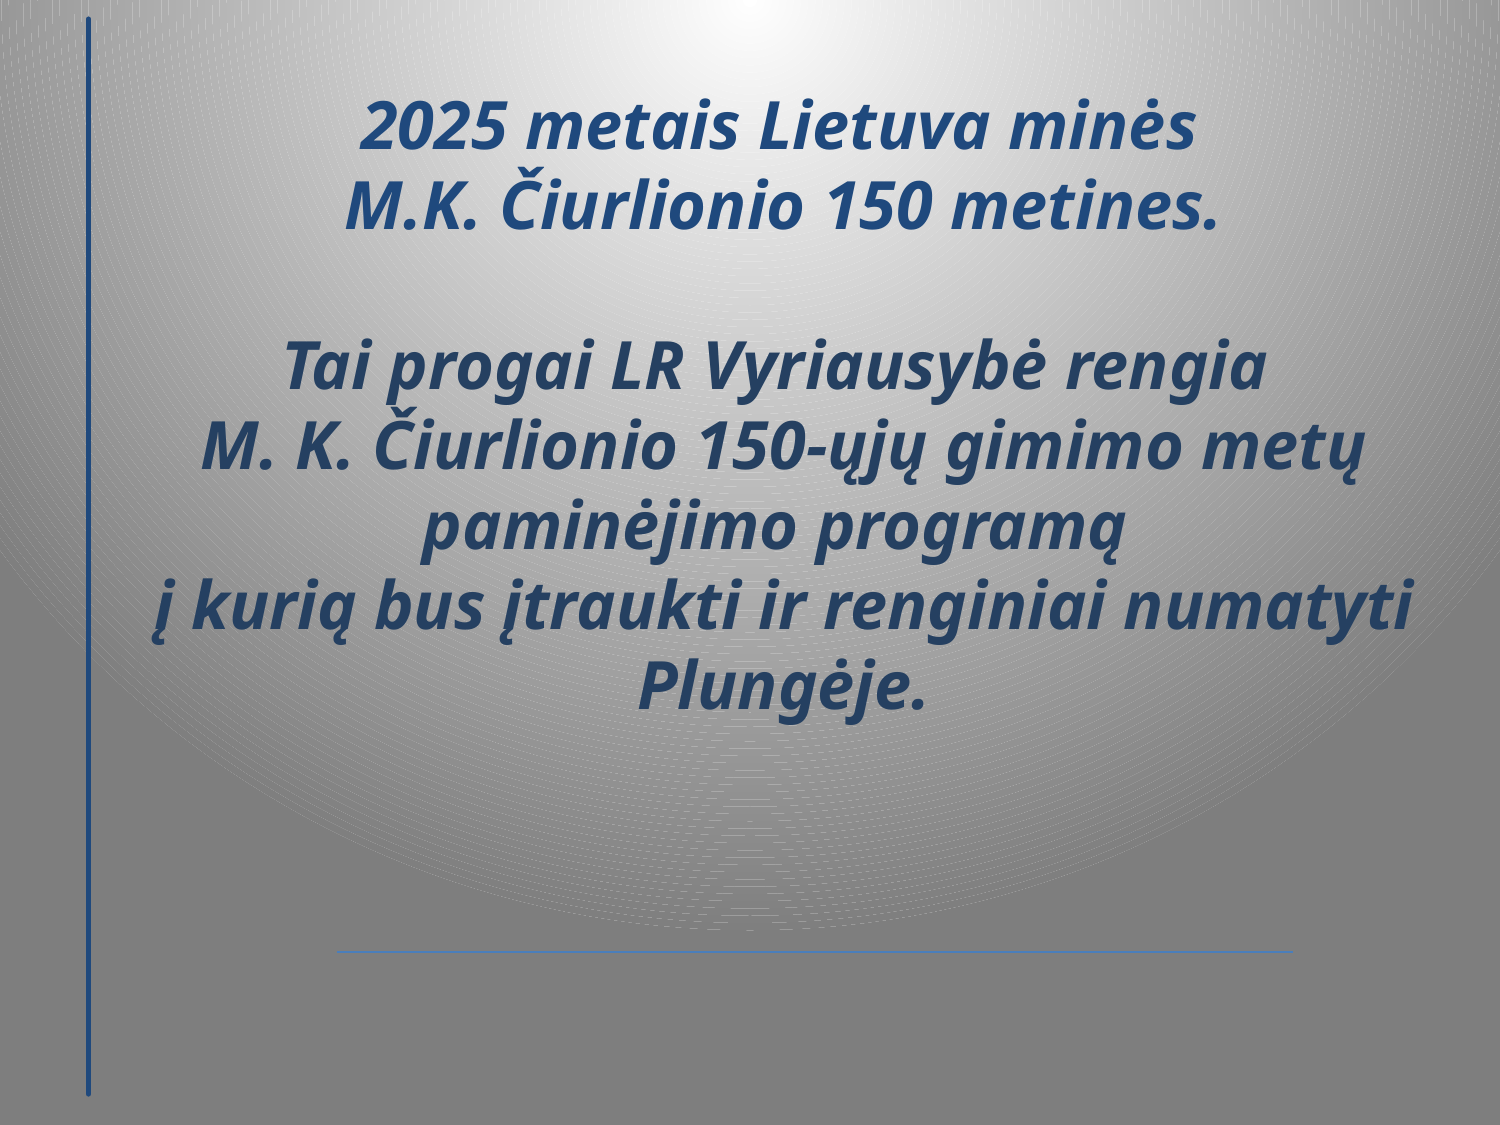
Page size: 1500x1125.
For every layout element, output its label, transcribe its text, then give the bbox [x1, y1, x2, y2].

title [93, 54, 1459, 244]
text_box 2025 metais Lietuva minės M.K. Čiurlionio 150 metines. Tai progai LR Vyriausybė rengia M. K. Čiurlionio 150-ųjų gimimo metų paminėjimo programą į kurią bus įtraukti ir renginiai numatyti Plungėje. [128, 75, 1440, 731]
